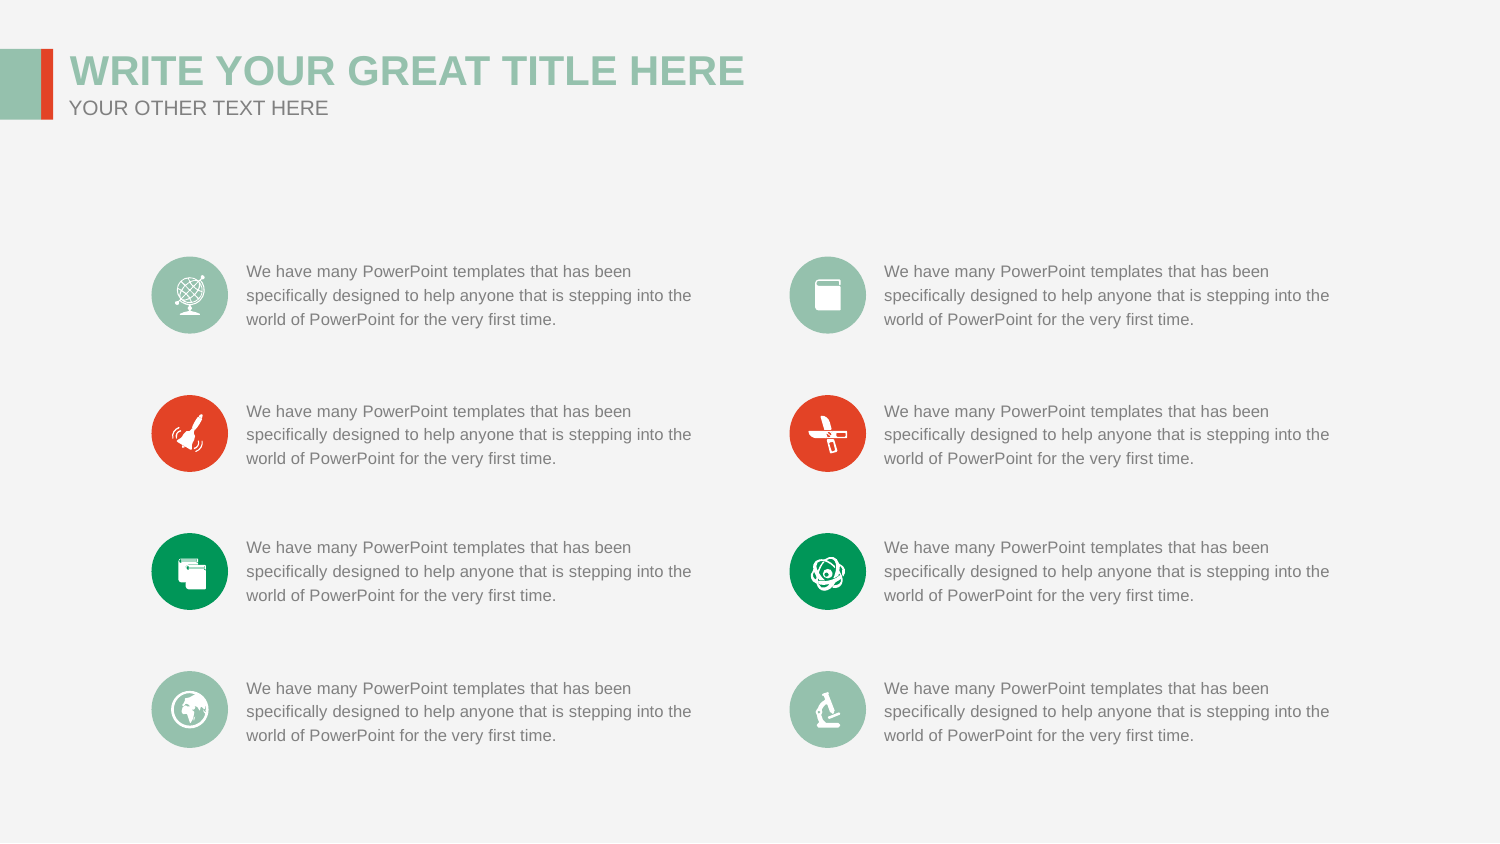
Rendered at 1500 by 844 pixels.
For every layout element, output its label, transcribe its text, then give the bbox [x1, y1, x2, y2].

text_box We have many PowerPoint templates that has been specifically designed to help anyone that is stepping into the world of PowerPoint for the very first time. [884, 256, 1345, 329]
text_box We have many PowerPoint templates that has been specifically designed to help anyone that is stepping into the world of PowerPoint for the very first time. [884, 396, 1345, 469]
text_box [151, 533, 229, 610]
text_box [810, 557, 845, 591]
text_box [151, 256, 229, 334]
text_box We have many PowerPoint templates that has been specifically designed to help anyone that is stepping into the world of PowerPoint for the very first time. [884, 673, 1345, 746]
text_box We have many PowerPoint templates that has been specifically designed to help anyone that is stepping into the world of PowerPoint for the very first time. [246, 256, 708, 329]
text_box WRITE YOUR GREAT TITLE HERE [55, 36, 761, 102]
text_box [808, 415, 848, 454]
text_box [172, 414, 203, 450]
text_box [789, 395, 867, 472]
text_box [151, 395, 229, 472]
text_box [193, 440, 203, 452]
text_box We have many PowerPoint templates that has been specifically designed to help anyone that is stepping into the world of PowerPoint for the very first time. [884, 532, 1345, 605]
text_box We have many PowerPoint templates that has been specifically designed to help anyone that is stepping into the world of PowerPoint for the very first time. [246, 396, 708, 469]
text_box We have many PowerPoint templates that has been specifically designed to help anyone that is stepping into the world of PowerPoint for the very first time. [246, 532, 708, 605]
text_box [178, 558, 206, 590]
text_box YOUR OTHER TEXT HERE [54, 86, 344, 127]
text_box [151, 671, 229, 748]
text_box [0, 48, 54, 120]
text_box [815, 691, 841, 728]
text_box [789, 533, 867, 610]
text_box [789, 671, 867, 748]
text_box [789, 256, 867, 334]
text_box We have many PowerPoint templates that has been specifically designed to help anyone that is stepping into the world of PowerPoint for the very first time. [246, 673, 708, 746]
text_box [174, 274, 206, 315]
text_box [171, 690, 209, 729]
text_box [815, 279, 841, 311]
